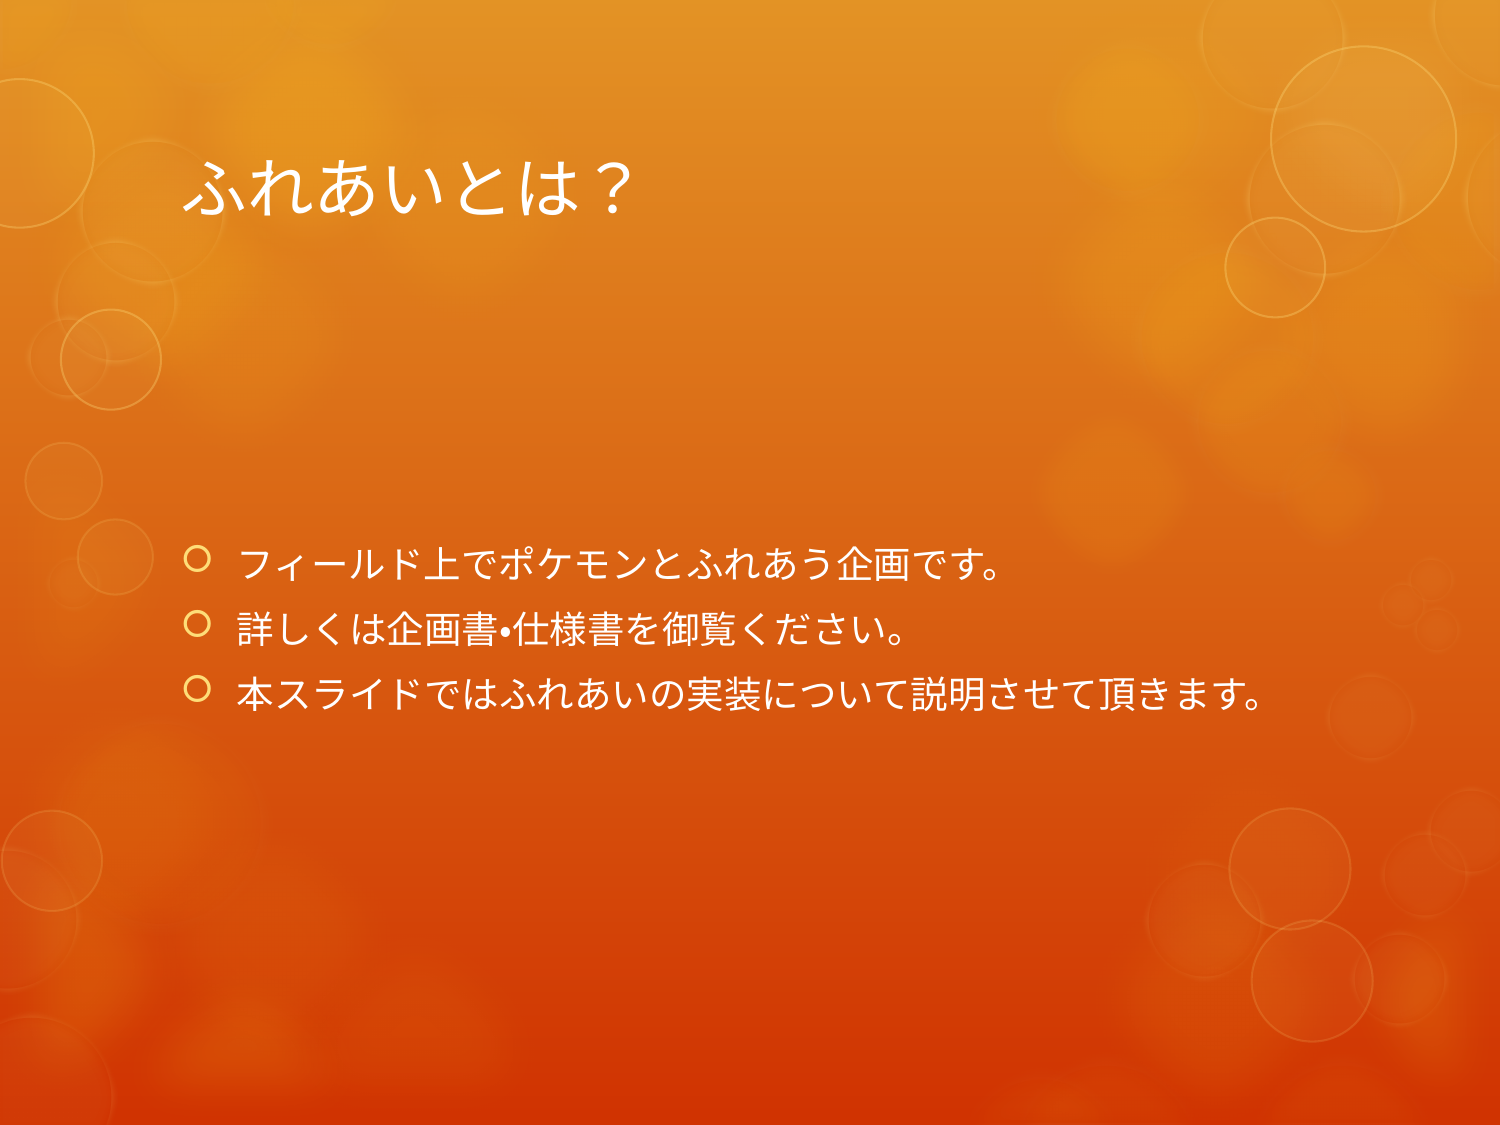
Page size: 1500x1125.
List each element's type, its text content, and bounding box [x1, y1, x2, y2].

list フィールド上でポケモンとふれあう企画です。 詳しくは企画書・仕様書を御覧ください。 本スライドではふれあいの実装について説明させて頂きます。 [165, 296, 1335, 962]
title ふれあいとは？ [165, 110, 1335, 263]
